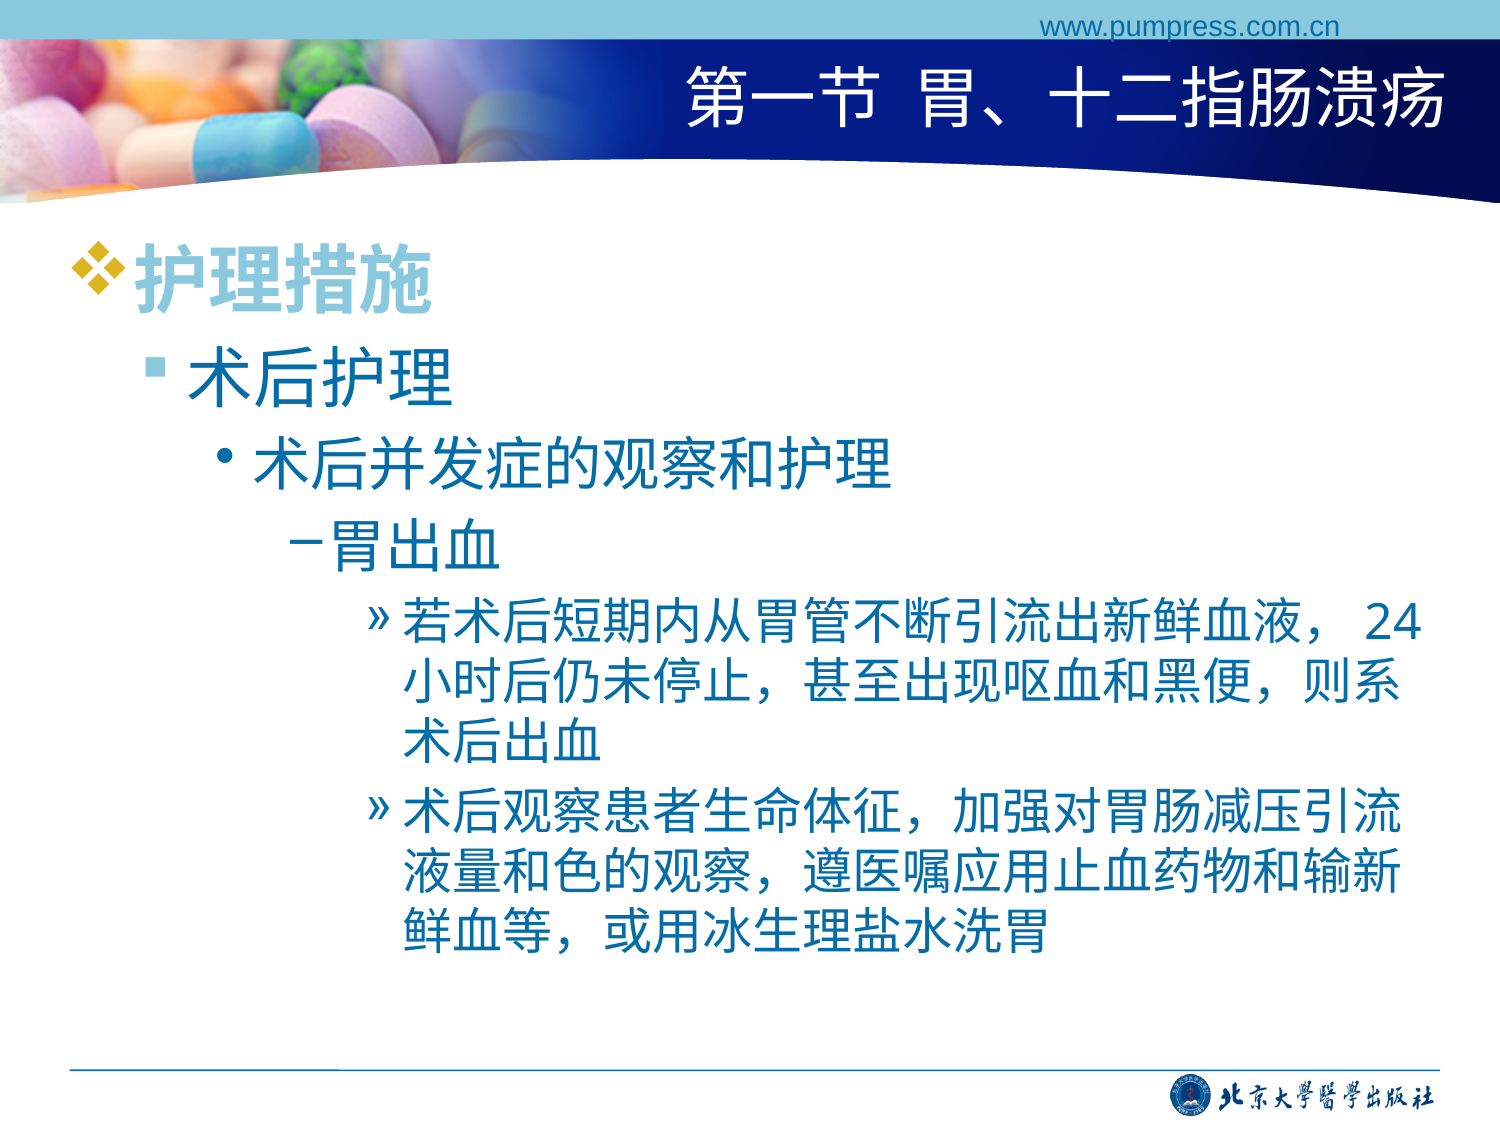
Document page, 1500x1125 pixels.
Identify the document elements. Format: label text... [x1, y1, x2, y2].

list 护理措施 术后护理 术后并发症的观察和护理 胃出血 若术后短期内从胃管不断引流出新鲜血液，24小时后仍未停止，甚至出现呕血和黑便，则系术后出血 术后观察患者生命体征，加强对胃肠减压引流液量和色的观察，遵医嘱应用止血药物和输新鲜血等，或用冰生理盐水洗胃 [49, 224, 1463, 1026]
picture [1170, 1074, 1436, 1118]
picture [0, 40, 1500, 203]
slide_number www.pumpress.com.cn [1025, 0, 1463, 38]
title 第一节 胃、十二指肠溃疡 [137, 49, 1463, 143]
